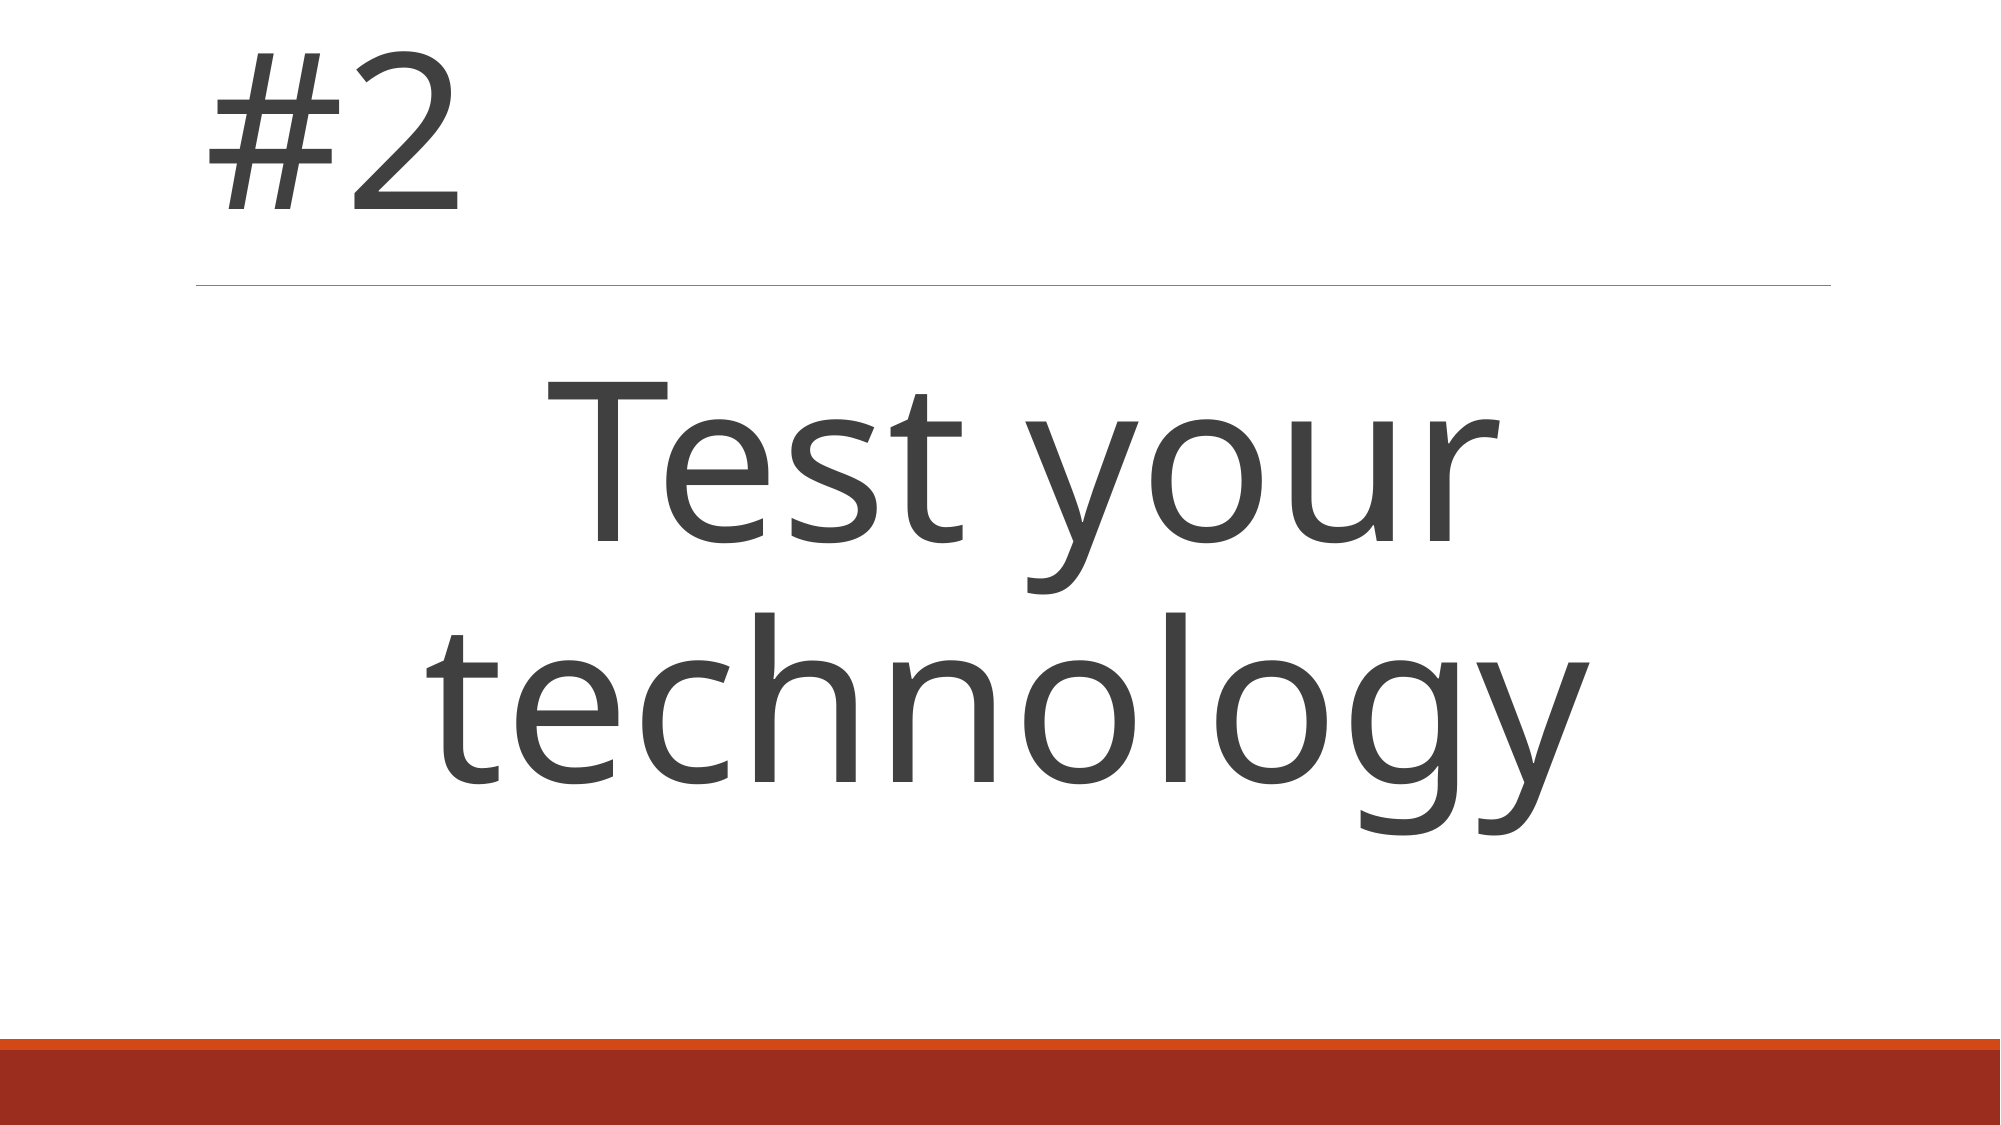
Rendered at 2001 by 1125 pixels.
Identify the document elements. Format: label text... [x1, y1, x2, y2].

list Test your technology [55, 341, 1944, 1002]
title #2 [189, 23, 1840, 262]
